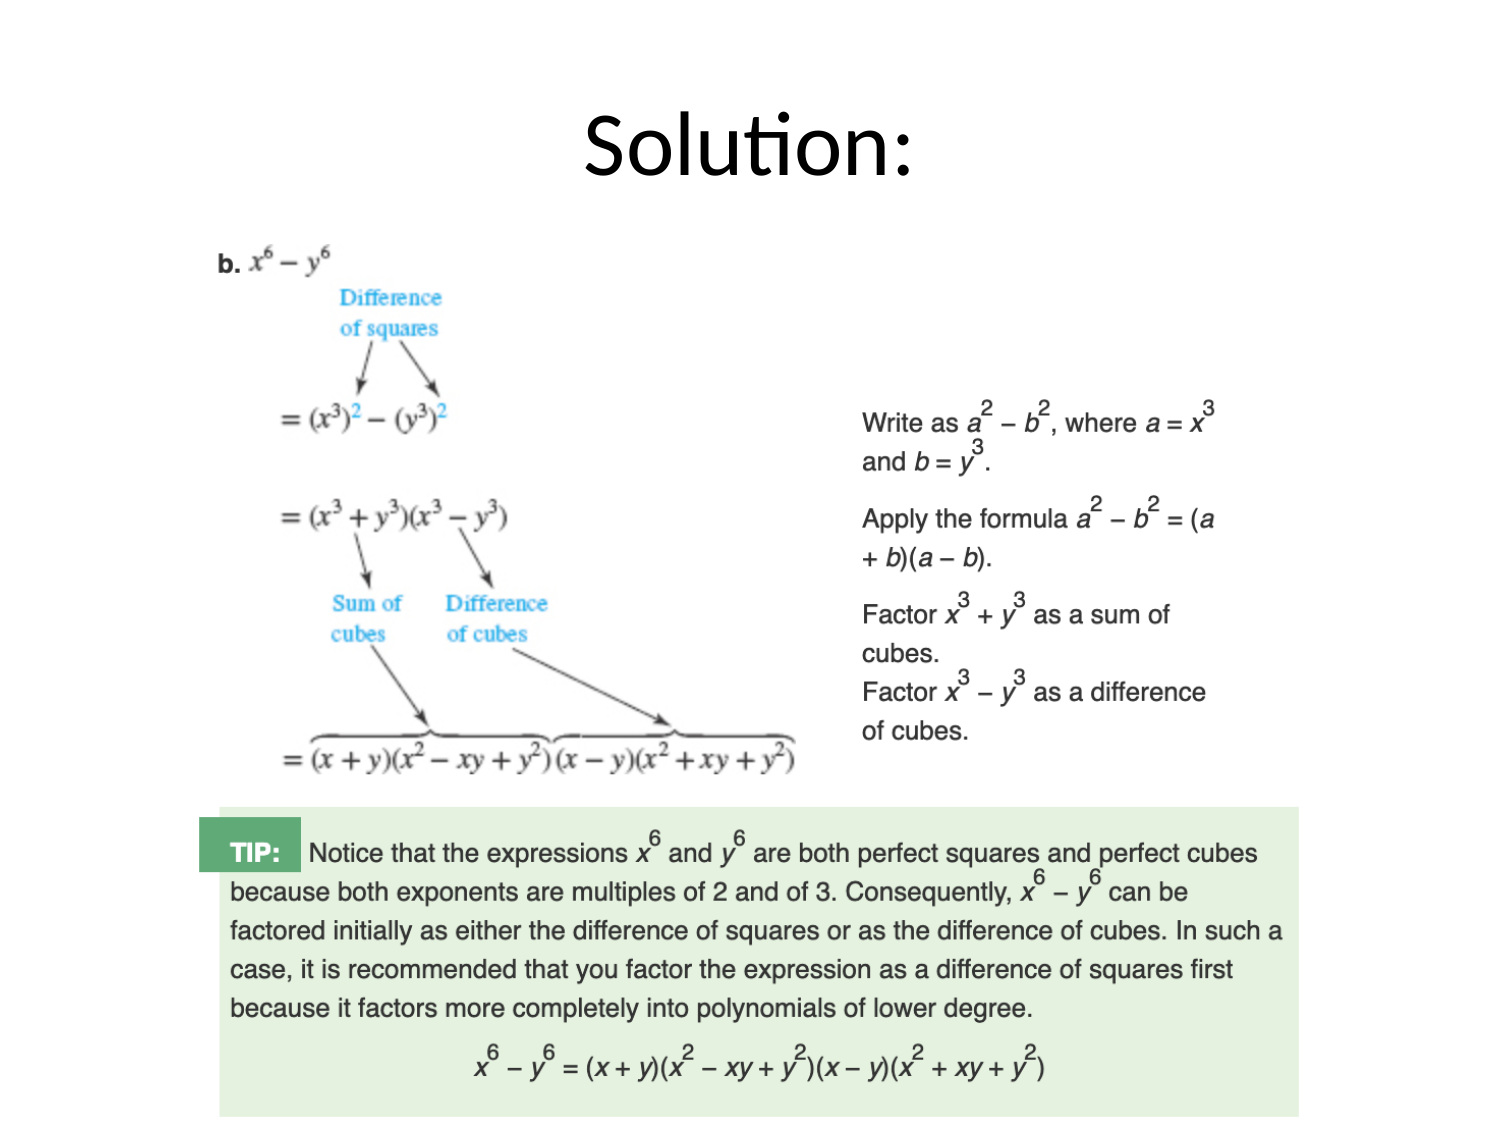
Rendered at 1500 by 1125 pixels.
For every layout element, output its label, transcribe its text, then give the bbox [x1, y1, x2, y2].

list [0, 232, 1500, 1125]
title Solution: [75, 45, 1425, 230]
